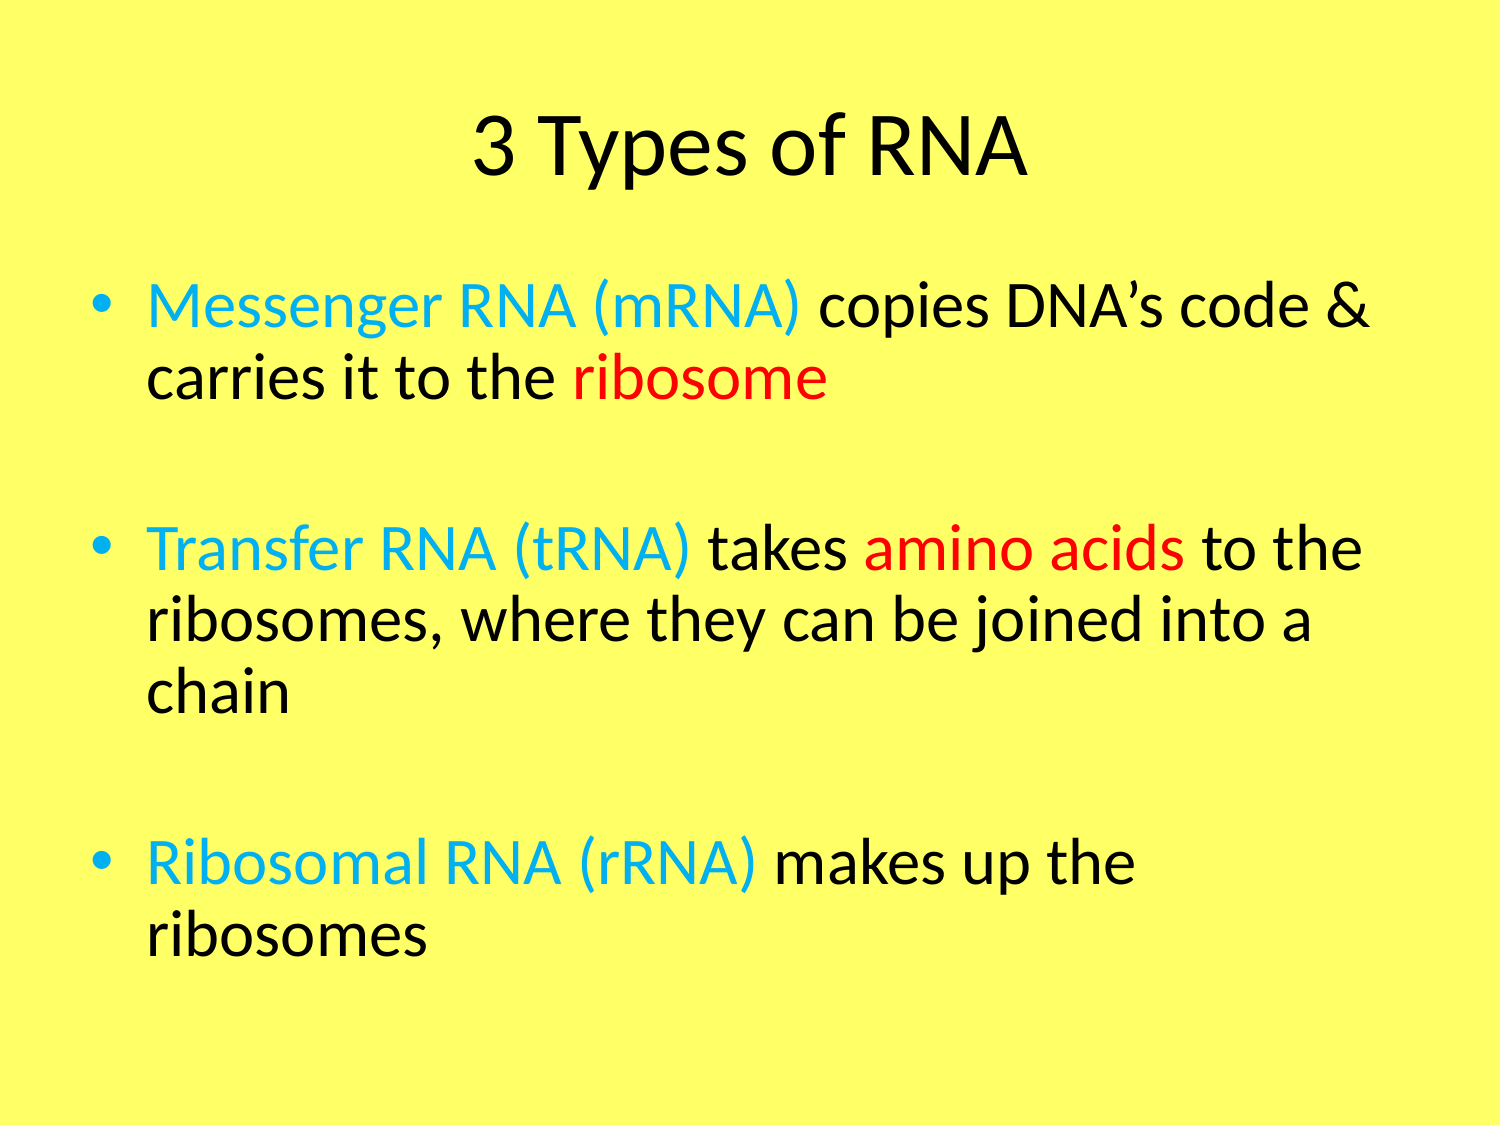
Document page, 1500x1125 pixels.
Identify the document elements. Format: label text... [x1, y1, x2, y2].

list Messenger RNA (mRNA) copies DNA’s code & carries it to the ribosome Transfer RNA (tRNA) takes amino acids to the ribosomes, where they can be joined into a chain Ribosomal RNA (rRNA) makes up the ribosomes [74, 262, 1426, 1006]
title 3 Types of RNA [74, 44, 1426, 233]
